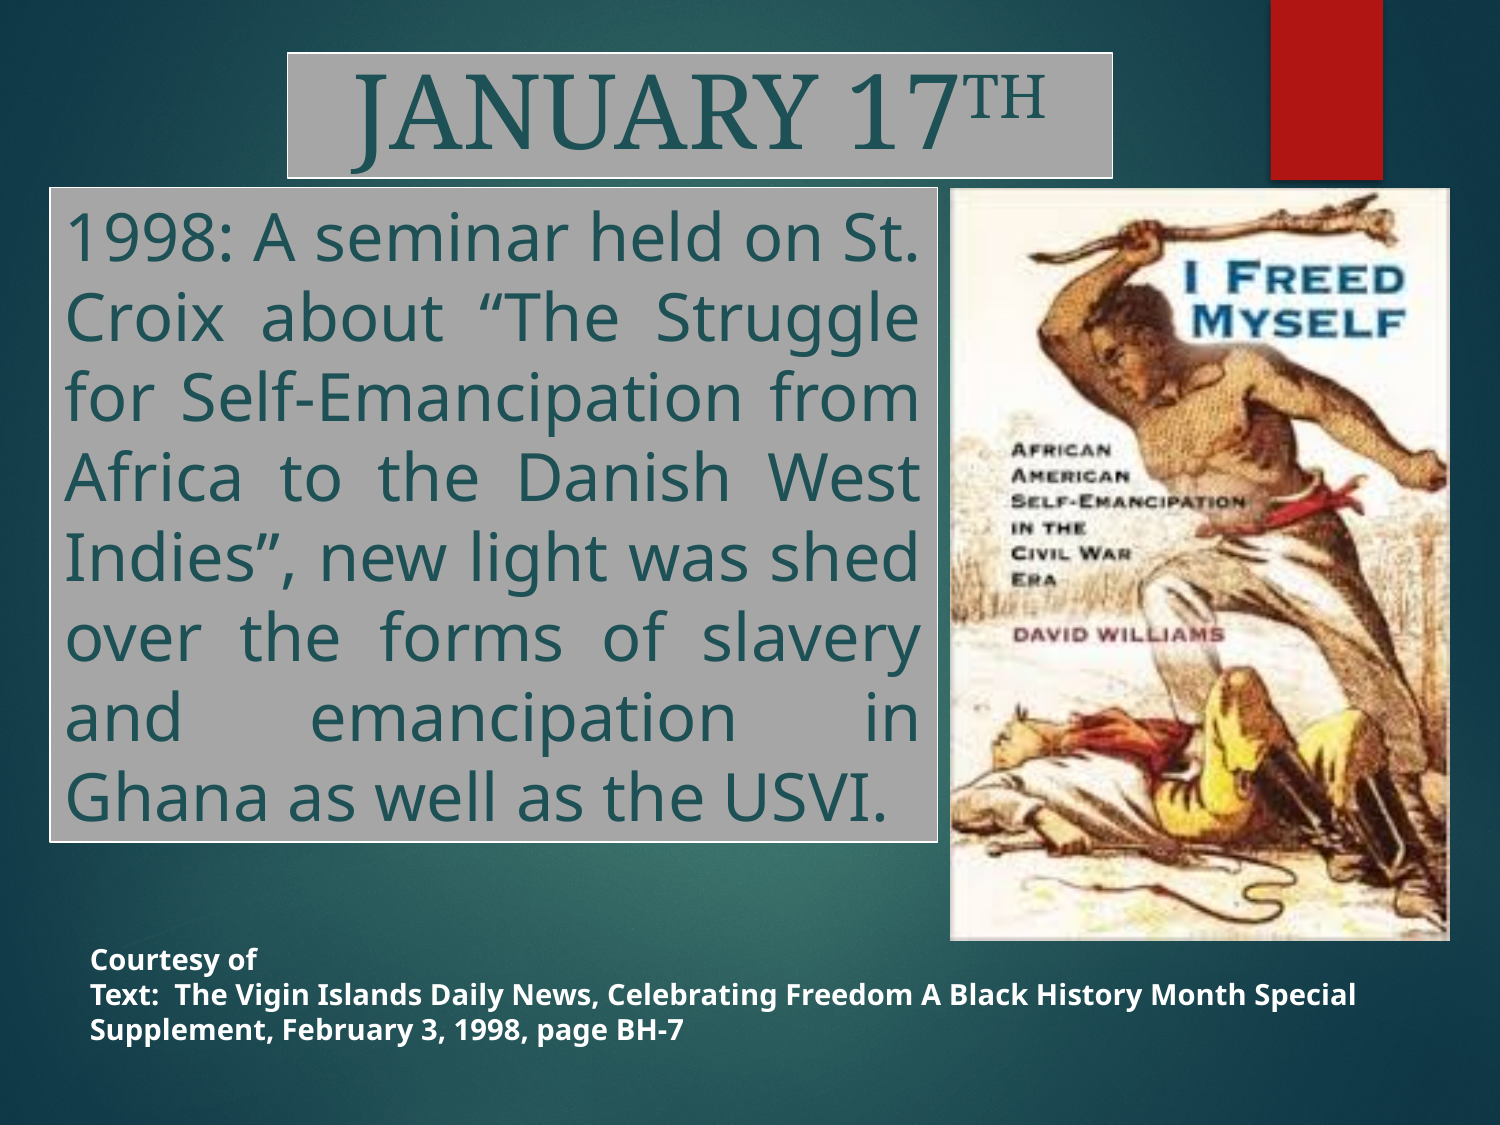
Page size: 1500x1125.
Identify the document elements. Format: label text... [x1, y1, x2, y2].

text_box Courtesy of Text: The Vigin Islands Daily News, Celebrating Freedom A Black History Month Special Supplement, February 3, 1998, page BH-7 [75, 934, 1391, 1054]
text_box 1998: A seminar held on St. Croix about “The Struggle for Self-Emancipation from Africa to the Danish West Indies”, new light was shed over the forms of slavery and emancipation in Ghana as well as the USVI. [49, 187, 938, 843]
picture [949, 188, 1451, 941]
title JANUARY 17TH [287, 52, 1113, 179]
